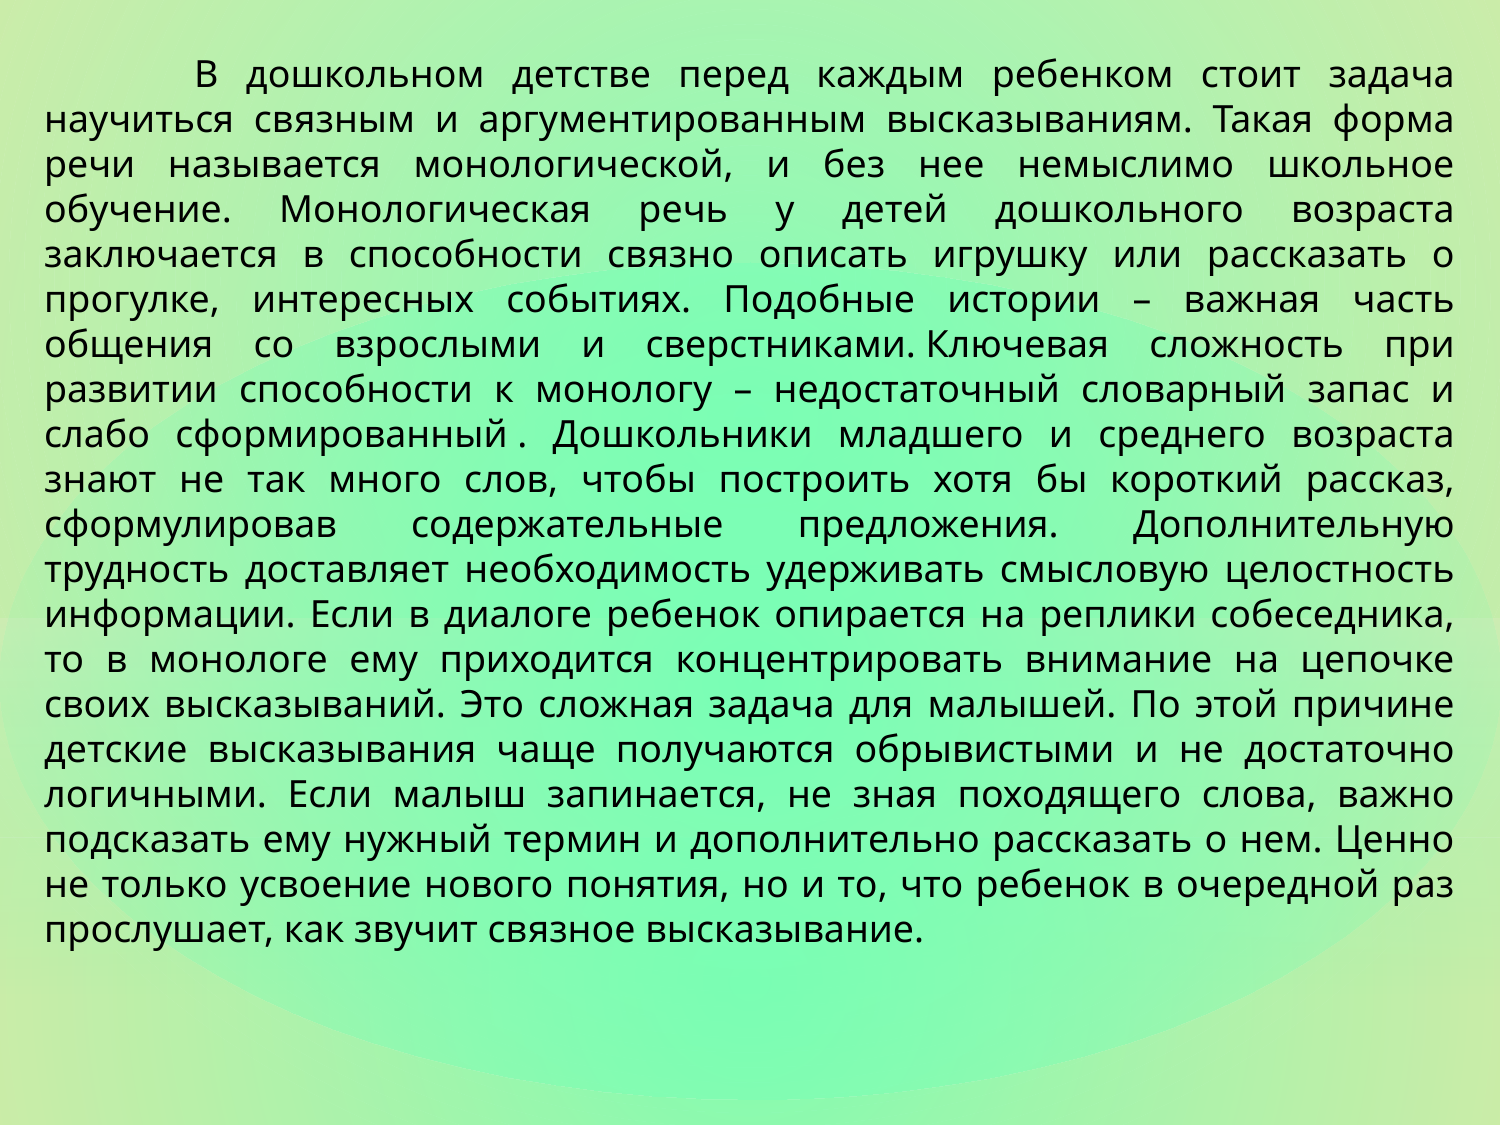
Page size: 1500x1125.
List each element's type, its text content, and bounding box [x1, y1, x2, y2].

text_box В дошкольном детстве перед каждым ребенком стоит задача научиться связным и аргументированным высказываниям. Такая форма речи называется монологической, и без нее немыслимо школьное обучение. Монологическая речь у детей дошкольного возраста заключается в способности связно описать игрушку или рассказать о прогулке, интересных событиях. Подобные истории – важная часть общения со взрослыми и сверстниками. Ключевая сложность при развитии способности к монологу – недостаточный словарный запас и слабо сформированный . Дошкольники младшего и среднего возраста знают не так много слов, чтобы построить хотя бы короткий рассказ, сформулировав содержательные предложения. Дополнительную трудность доставляет необходимость удерживать смысловую целостность информации. Если в диалоге ребенок опирается на реплики собеседника, то в монологе ему приходится концентрировать внимание на цепочке своих высказываний. Это сложная задача для малышей. По этой причине детские высказывания чаще получаются обрывистыми и не достаточно логичными. Если малыш запинается, не зная походящего слова, важно подсказать ему нужный термин и дополнительно рассказать о нем. Ценно не только усвоение нового понятия, но и то, что ребенок в очередной раз прослушает, как звучит связное высказывание. [29, 42, 1471, 958]
